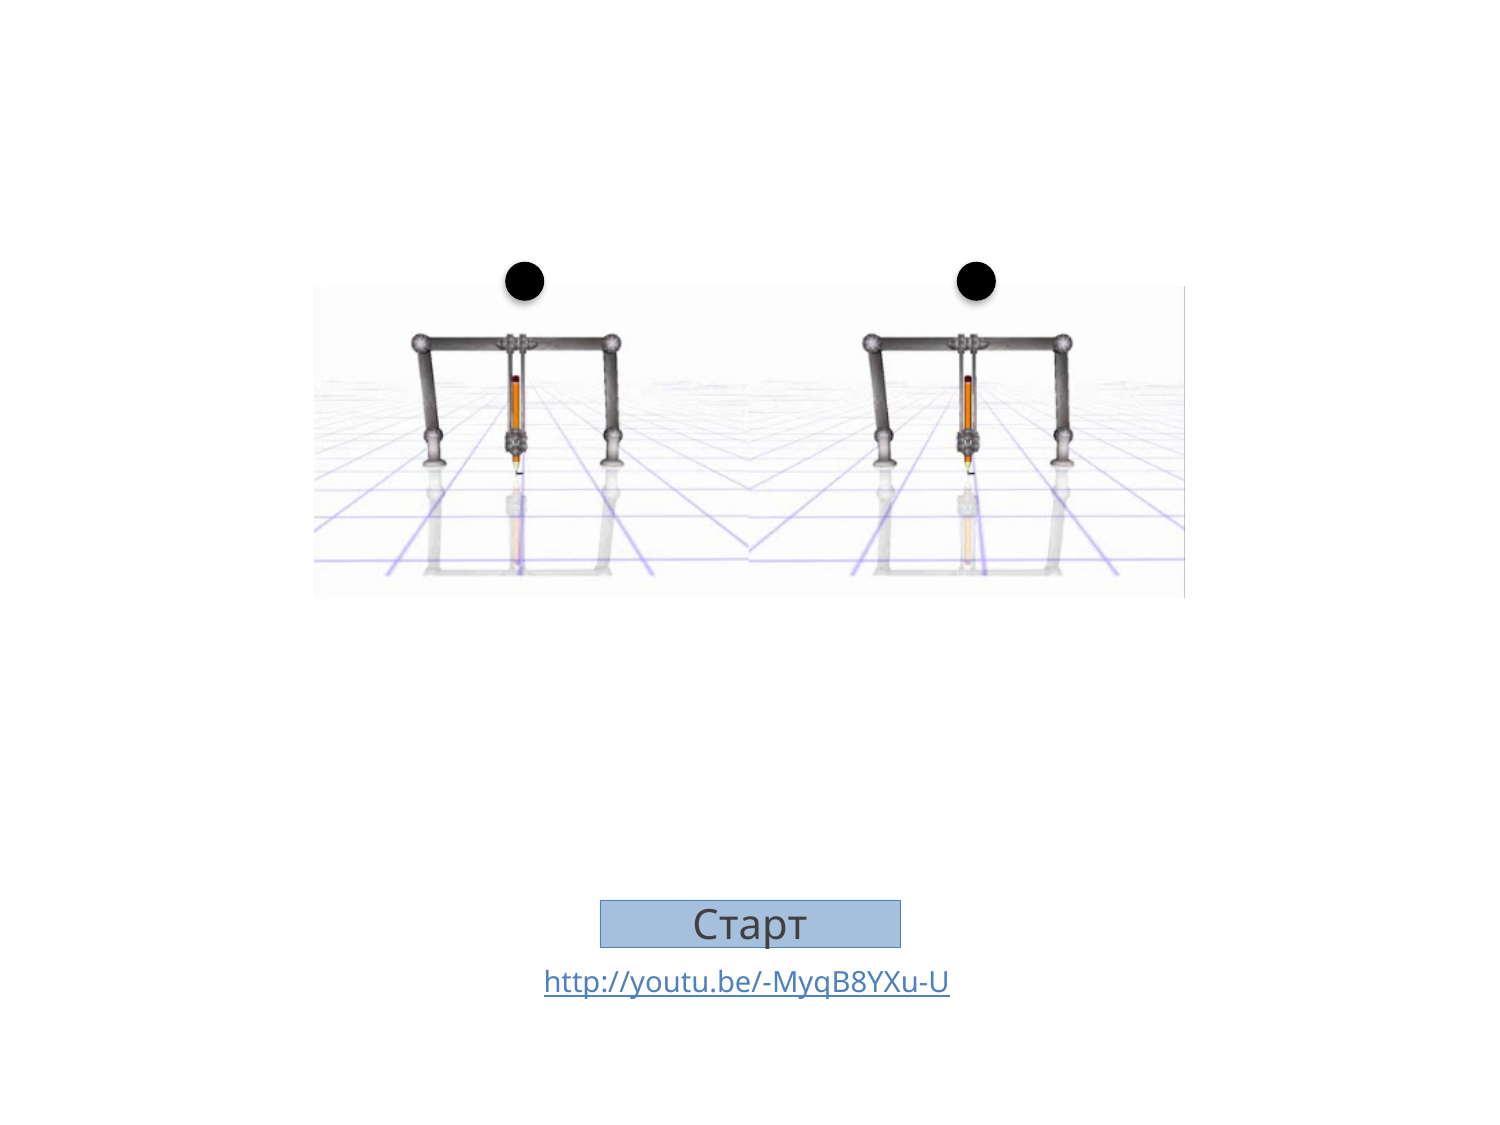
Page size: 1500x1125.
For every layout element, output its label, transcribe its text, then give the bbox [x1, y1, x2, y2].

text_box http://youtu.be/-MyqB8YXu-U [445, 956, 1048, 1011]
text_box [505, 261, 545, 282]
text_box Старт [598, 898, 902, 949]
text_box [311, 284, 1188, 601]
text_box [956, 261, 996, 282]
